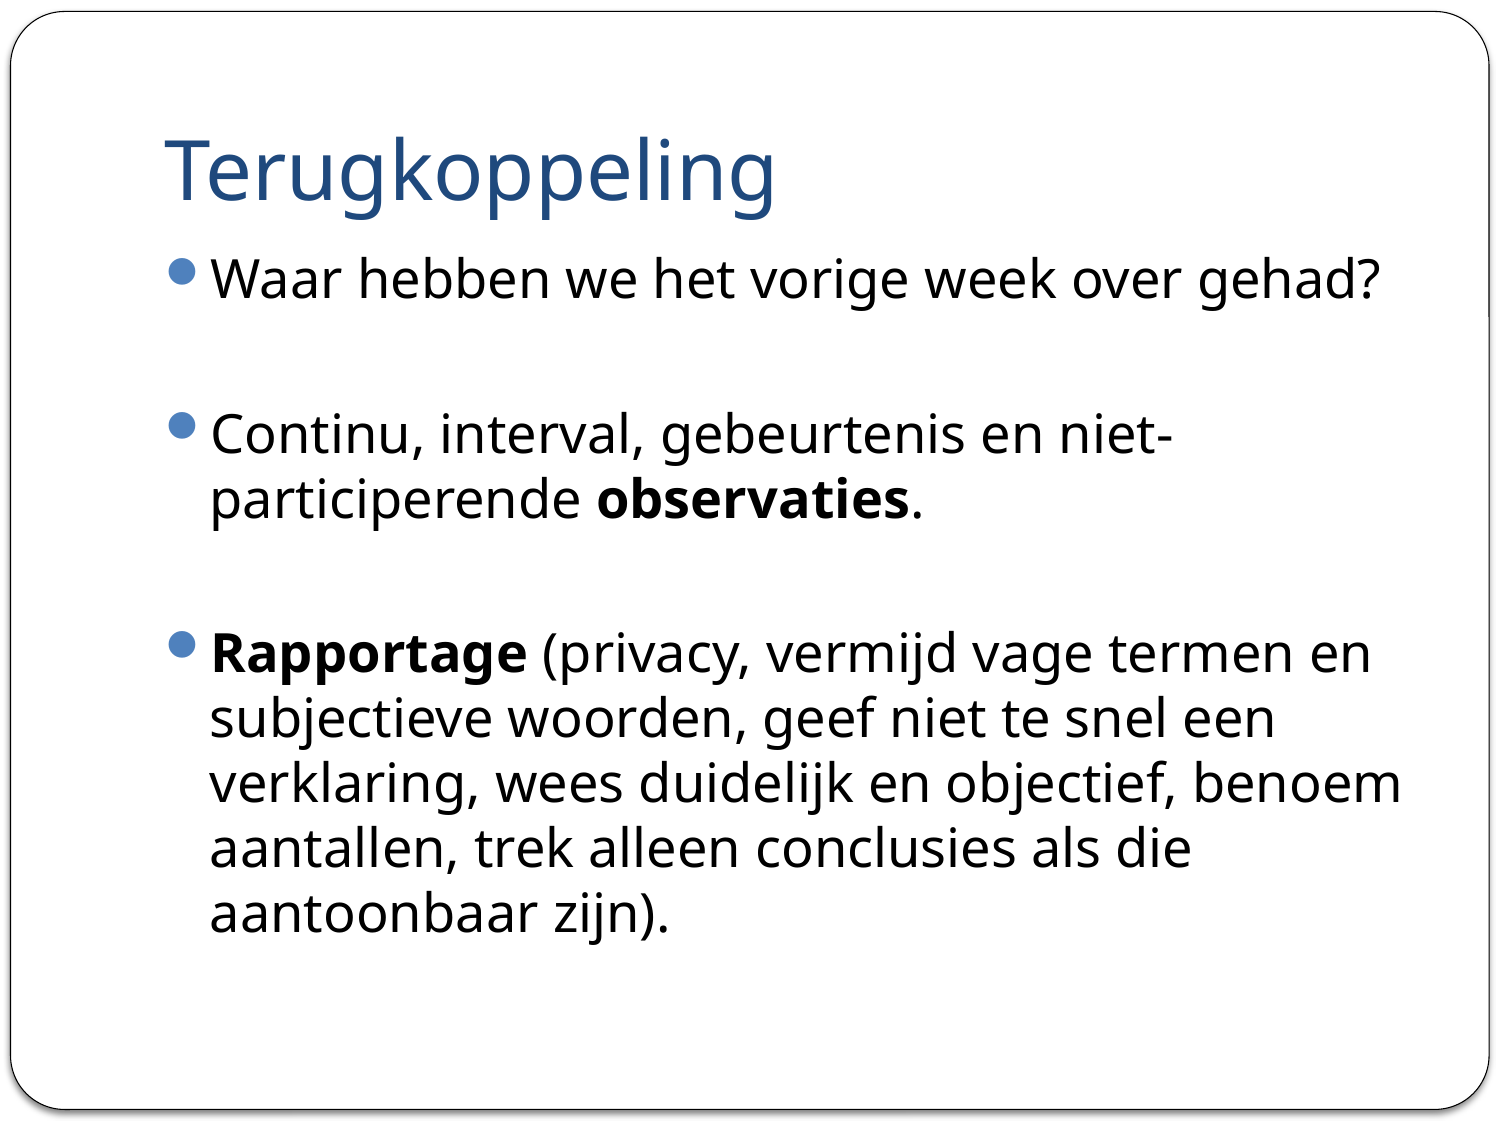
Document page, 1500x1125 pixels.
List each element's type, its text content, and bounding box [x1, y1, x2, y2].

title Terugkoppeling [150, 45, 1425, 233]
list Waar hebben we het vorige week over gehad? Continu, interval, gebeurtenis en niet-participerende observaties. Rapportage (privacy, vermijd vage termen en subjectieve woorden, geef niet te snel een verklaring, wees duidelijk en objectief, benoem aantallen, trek alleen conclusies als die aantoonbaar zijn). [150, 237, 1425, 988]
